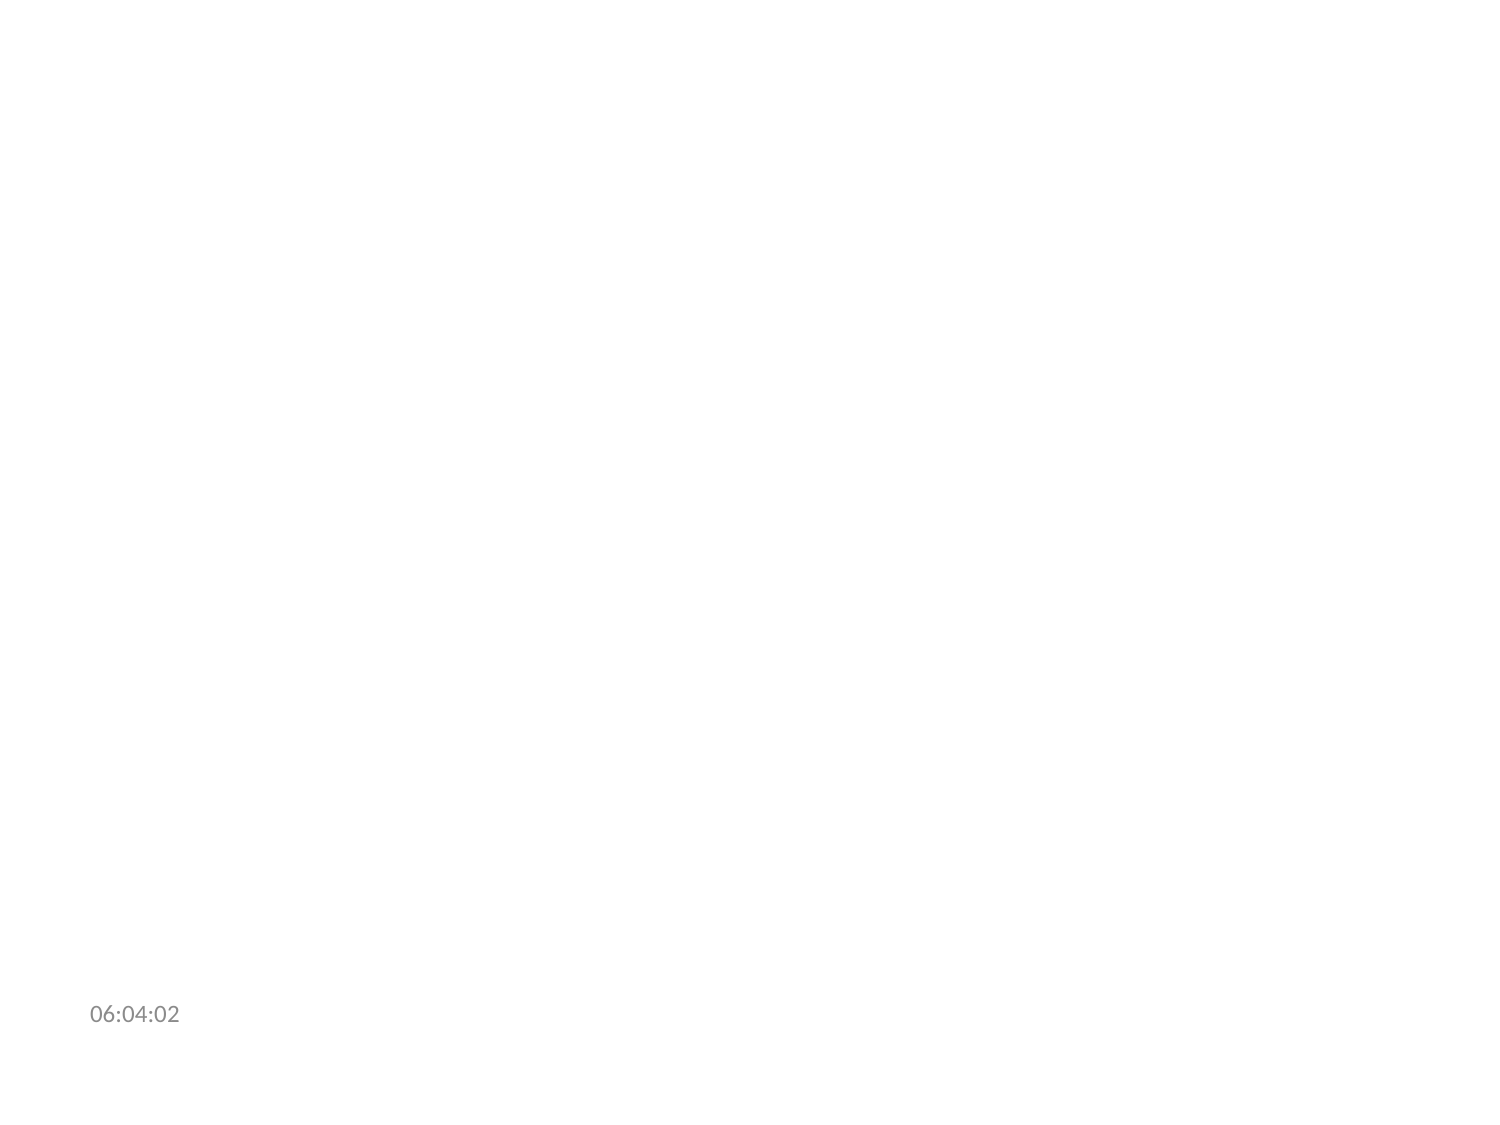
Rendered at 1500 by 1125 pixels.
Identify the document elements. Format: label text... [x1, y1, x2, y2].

text_box 15:35:09 [75, 982, 425, 1043]
